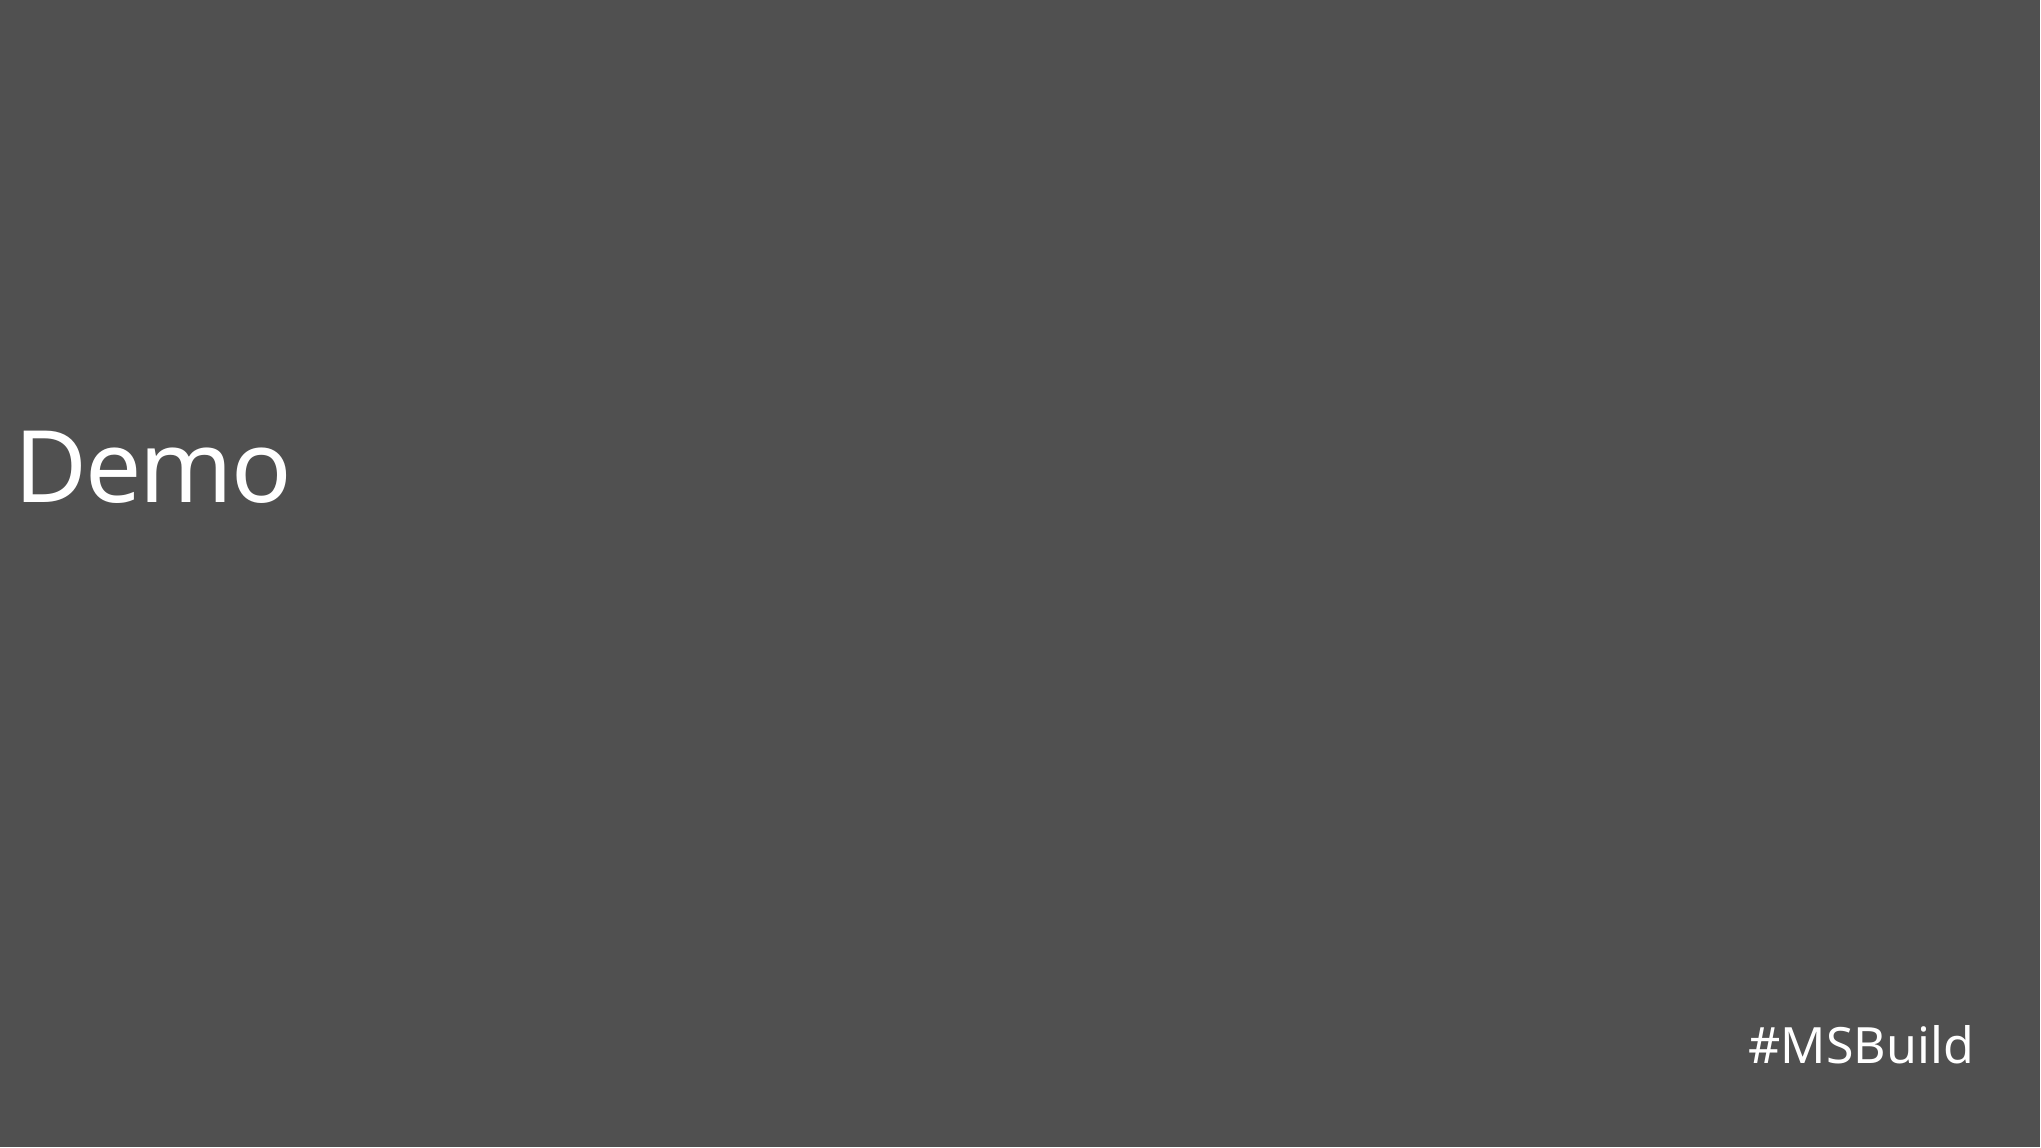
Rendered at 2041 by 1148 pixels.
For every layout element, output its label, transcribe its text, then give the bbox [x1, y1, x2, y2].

text_box #MSBuild [1718, 989, 2004, 1098]
text_box Demo [0, 409, 2041, 739]
